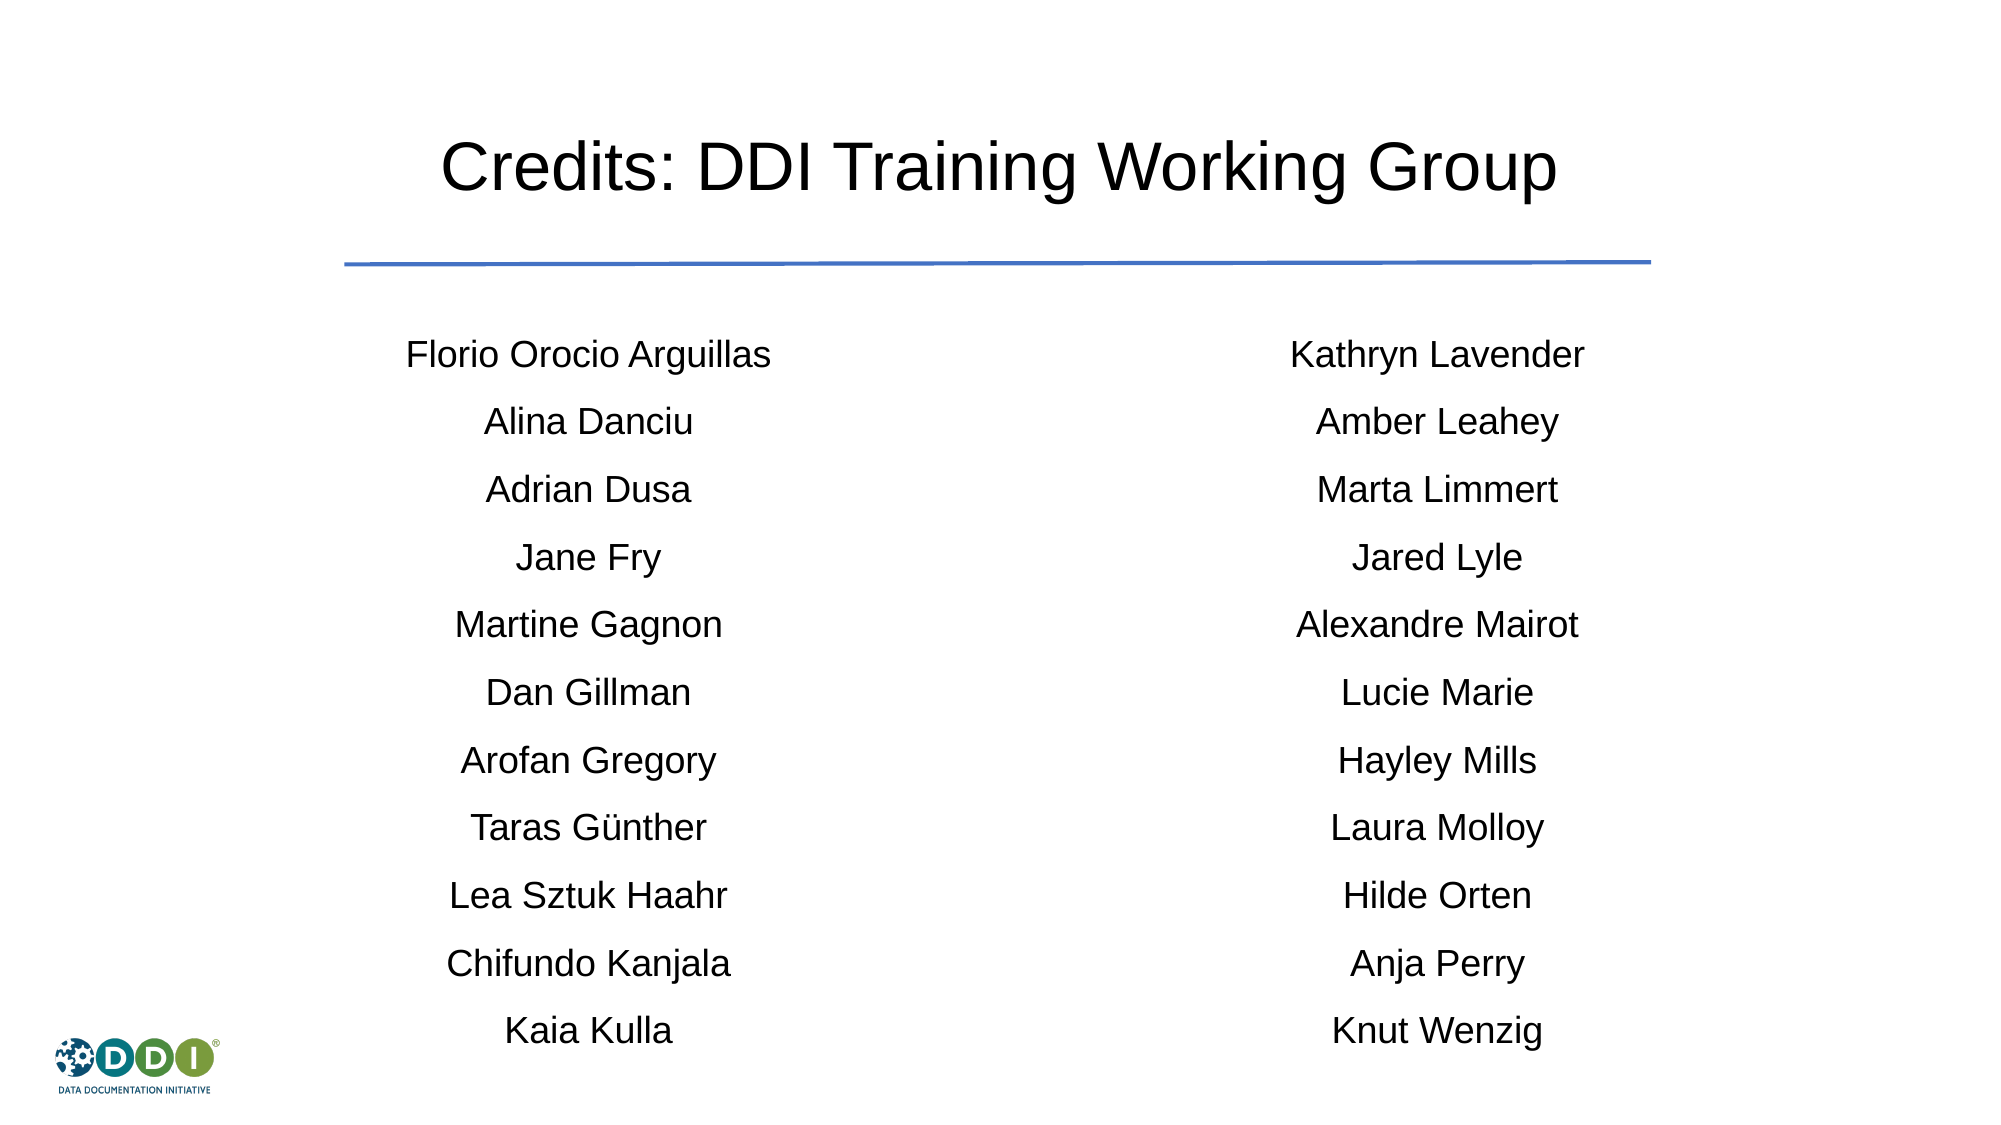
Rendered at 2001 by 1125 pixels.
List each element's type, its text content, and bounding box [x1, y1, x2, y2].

picture [53, 1035, 222, 1095]
list Florio Orocio Arguillas Alina Danciu Adrian Dusa Jane Fry Martine Gagnon Dan Gillman Arofan Gregory Taras Günther Lea Sztuk Haahr Chifundo Kanjala Kaia Kulla [137, 299, 988, 1066]
title Credits: DDI Training Working Group [137, 59, 1863, 278]
list Kathryn Lavender Amber Leahey Marta Limmert Jared Lyle Alexandre Mairot Lucie Marie Hayley Mills Laura Molloy Hilde Orten Anja Perry Knut Wenzig [1012, 299, 1863, 1066]
